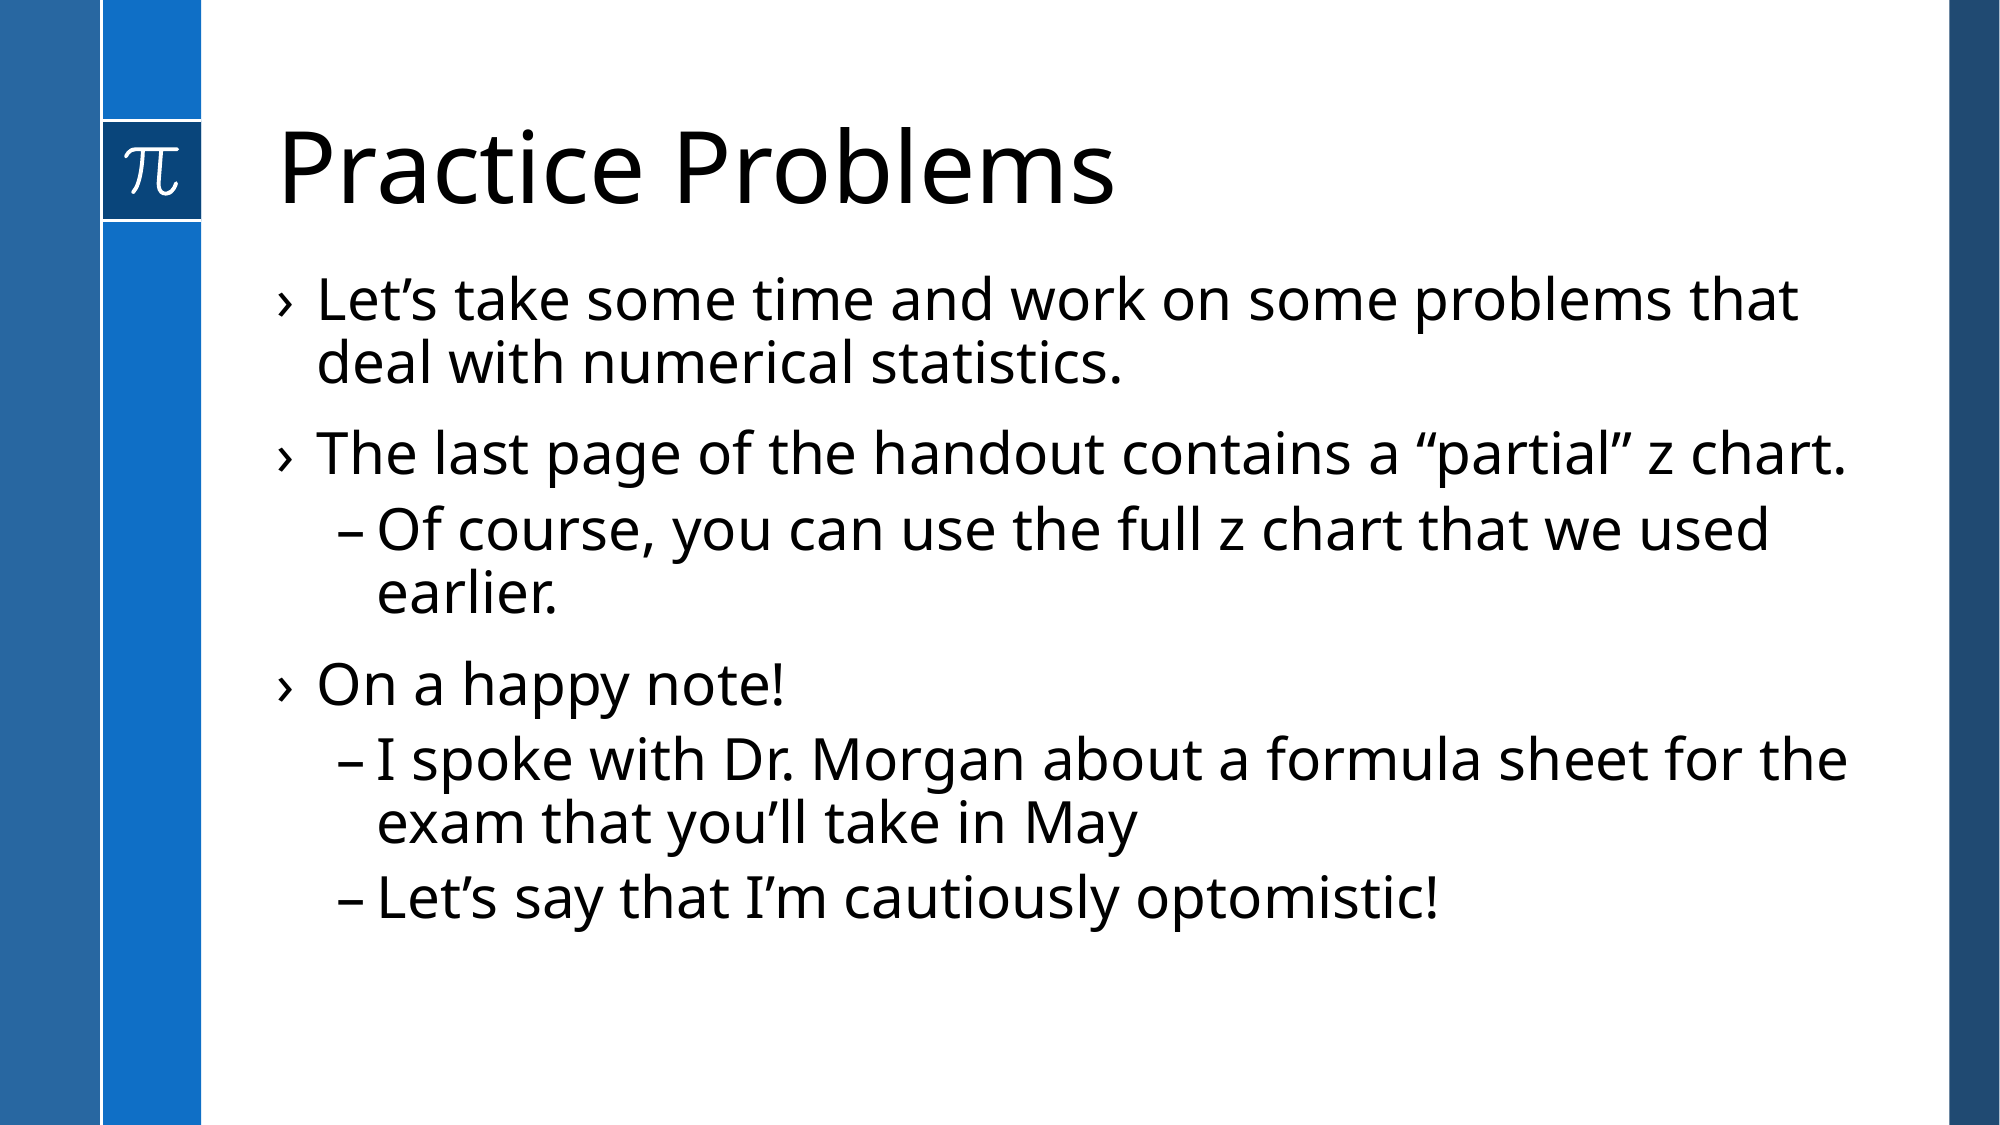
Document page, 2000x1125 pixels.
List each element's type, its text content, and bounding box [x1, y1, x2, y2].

list Let’s take some time and work on some problems that deal with numerical statistics. The last page of the handout contains a “partial” z chart. Of course, you can use the full z chart that we used earlier. On a happy note! I spoke with Dr. Morgan about a formula sheet for the exam that you’ll take in May Let’s say that I’m cautiously optomistic! [261, 262, 1867, 1013]
title Practice Problems [261, 29, 1867, 233]
